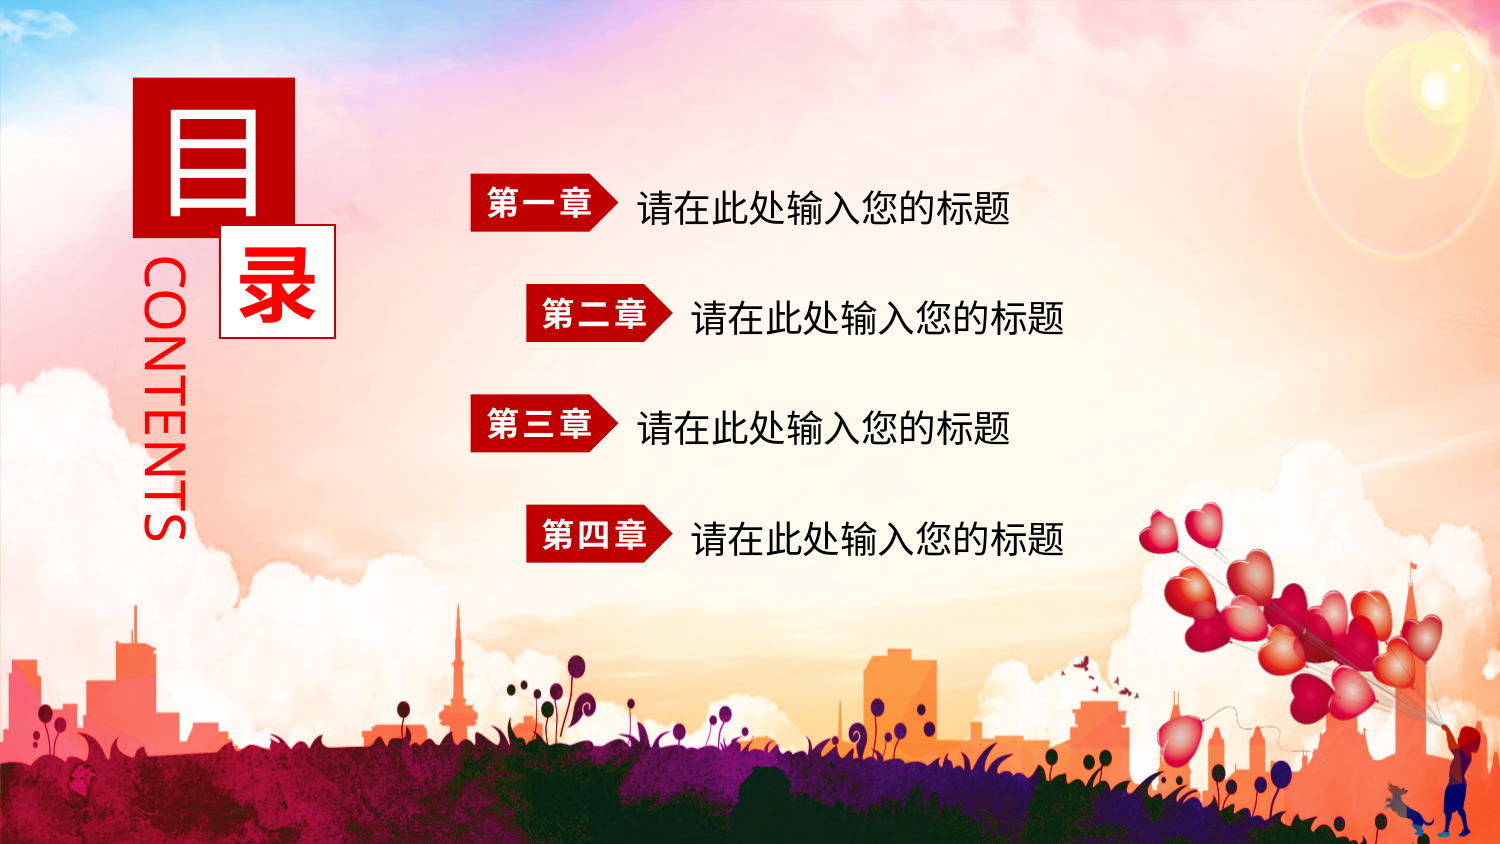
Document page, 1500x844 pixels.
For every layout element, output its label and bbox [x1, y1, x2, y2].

text_box [0, 0, 1500, 844]
